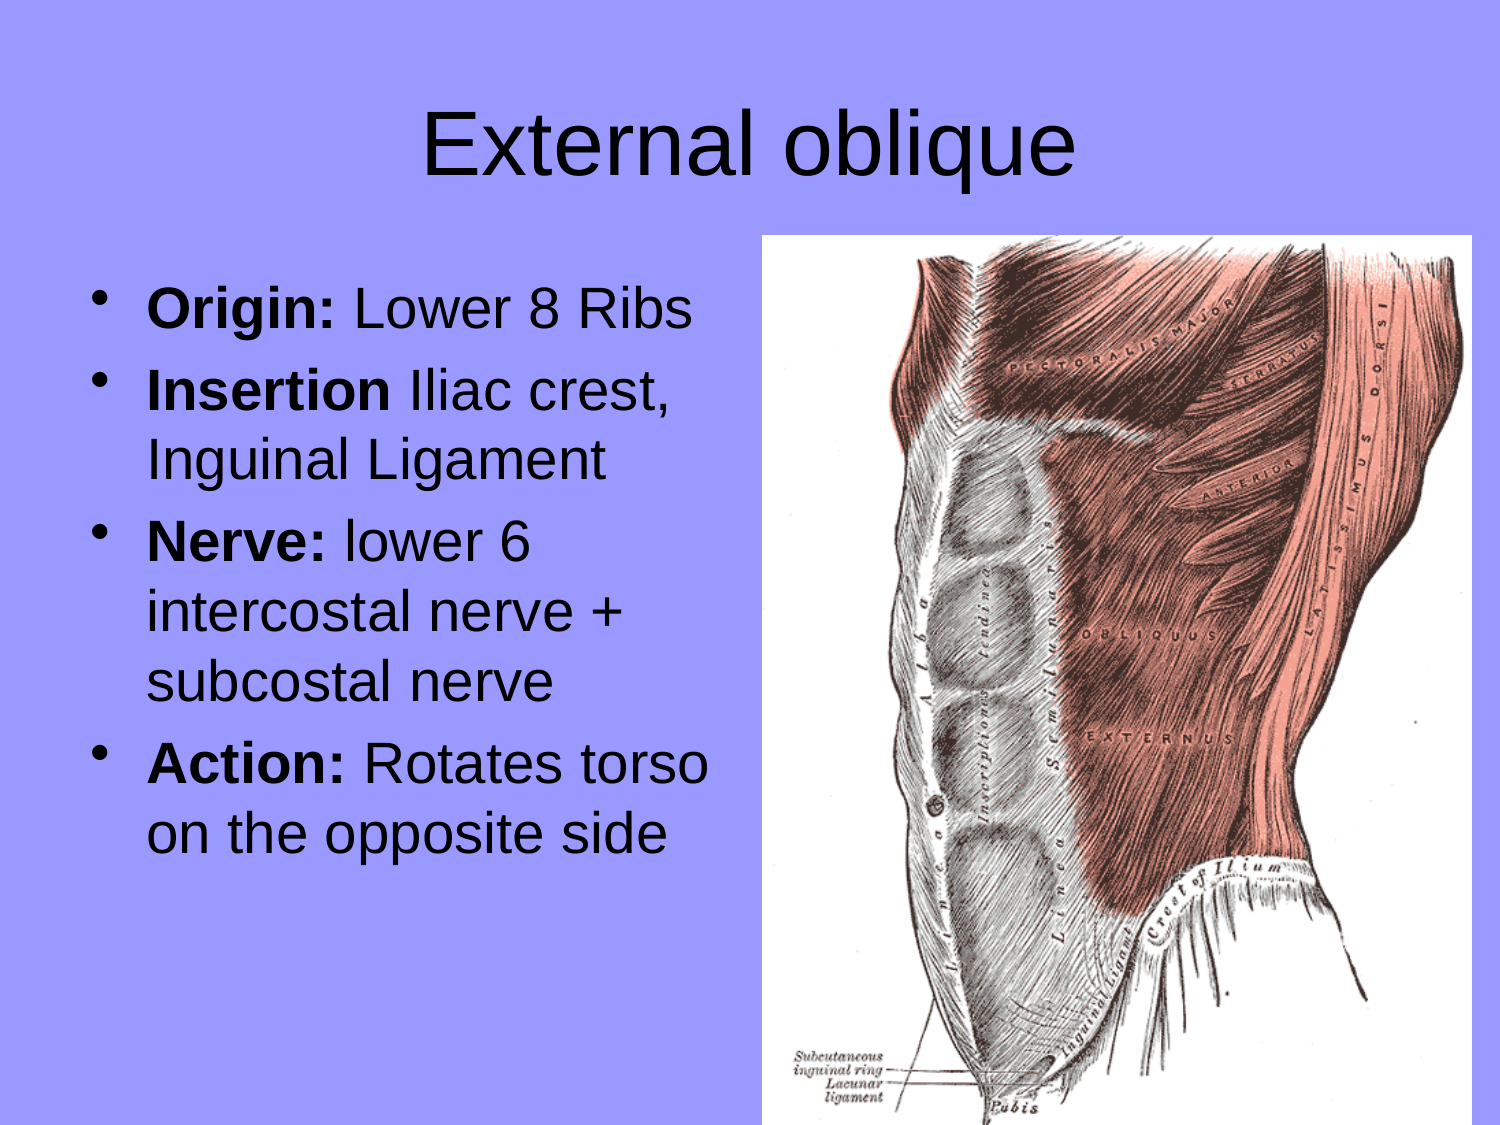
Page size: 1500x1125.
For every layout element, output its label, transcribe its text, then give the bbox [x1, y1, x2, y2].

picture [762, 235, 1473, 1125]
title External oblique [75, 45, 1425, 233]
list Origin: Lower 8 Ribs Insertion Iliac crest, Inguinal Ligament Nerve: lower 6 intercostal nerve + subcostal nerve Action: Rotates torso on the opposite side [75, 262, 738, 1005]
